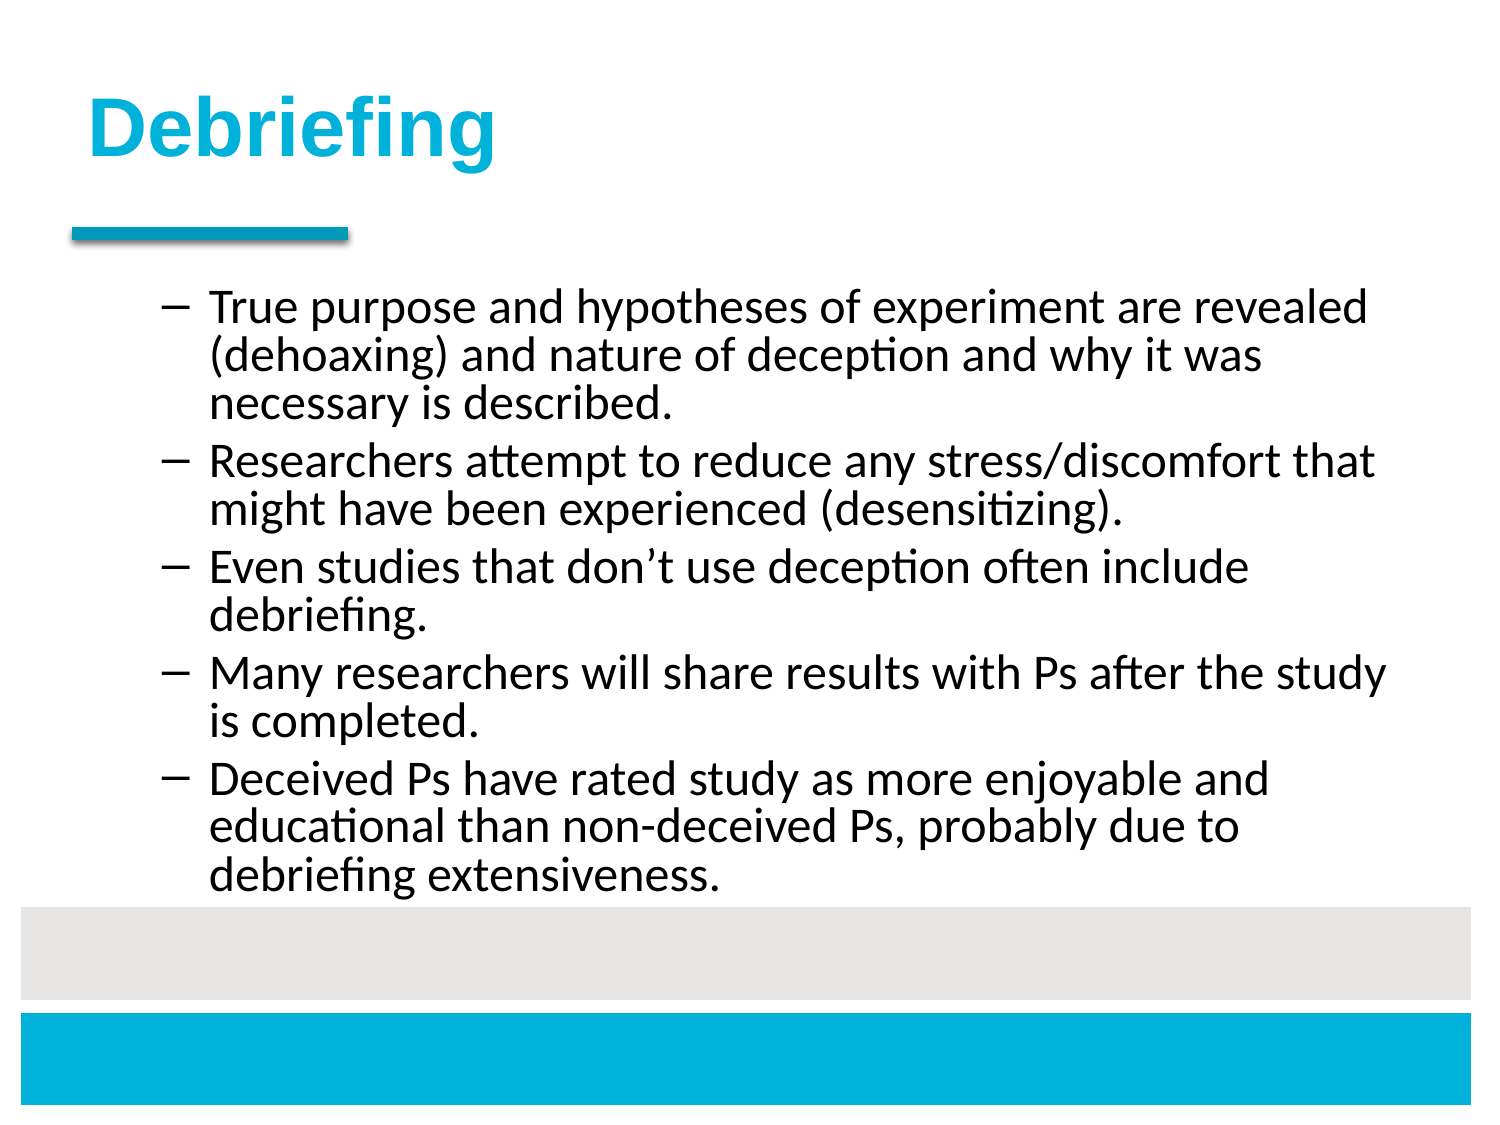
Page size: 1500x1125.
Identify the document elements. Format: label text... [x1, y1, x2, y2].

list True purpose and hypotheses of experiment are revealed (dehoaxing) and nature of deception and why it was necessary is described. Researchers attempt to reduce any stress/discomfort that might have been experienced (desensitizing). Even studies that don’t use deception often include debriefing. Many researchers will share results with Ps after the study is completed. Deceived Ps have rated study as more enjoyable and educational than non-deceived Ps, probably due to debriefing extensiveness. [72, 277, 1423, 876]
title Debriefing [72, 29, 1423, 218]
